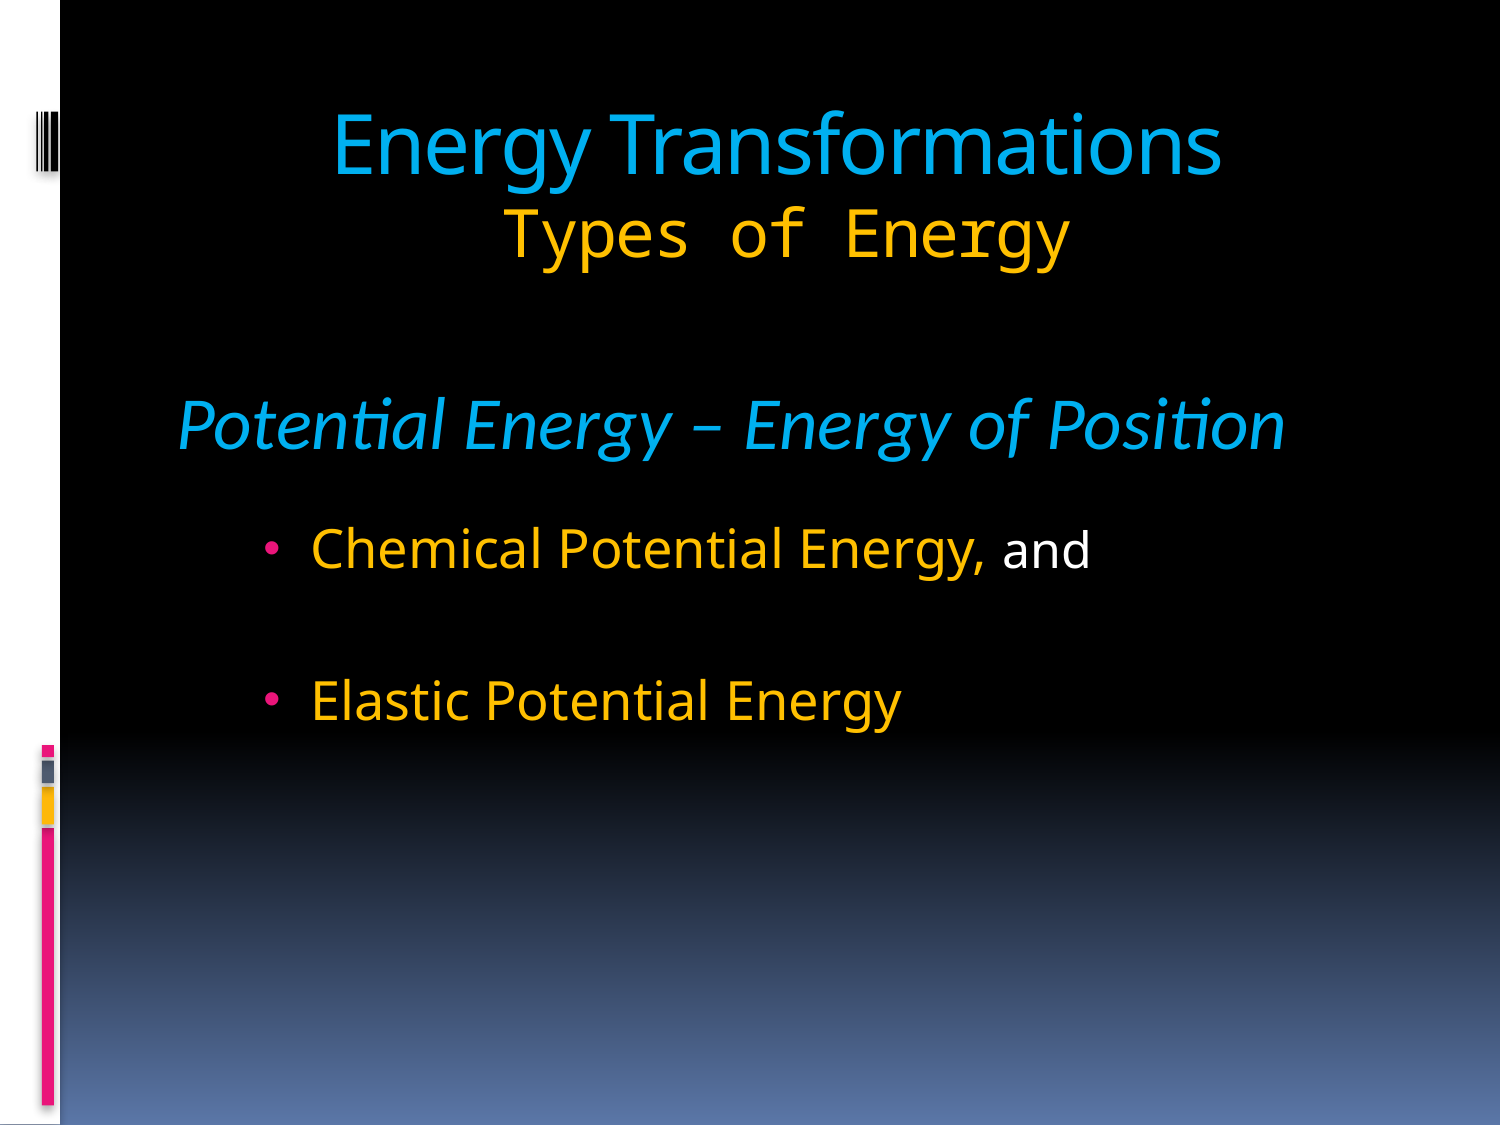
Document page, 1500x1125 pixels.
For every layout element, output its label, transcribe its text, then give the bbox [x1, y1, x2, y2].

list Potential Energy – Energy of Position Chemical Potential Energy, and Elastic Potential Energy [150, 292, 1425, 1043]
title Energy Transformations Types of Energy [150, 83, 1425, 234]
